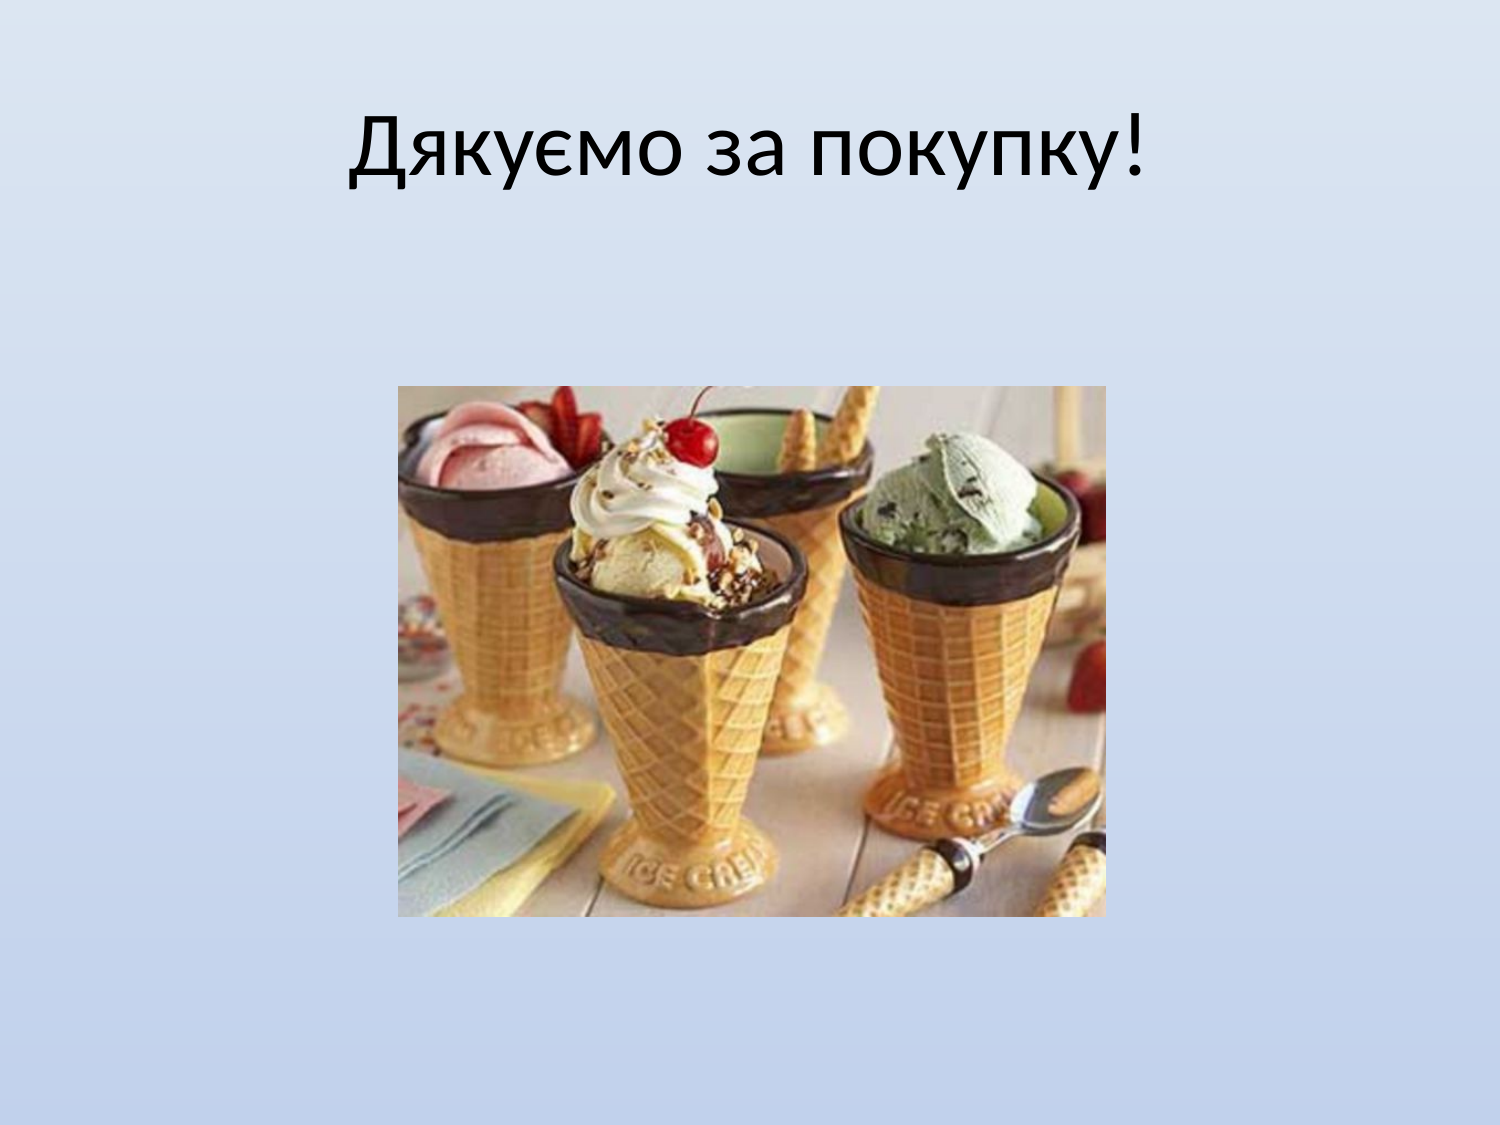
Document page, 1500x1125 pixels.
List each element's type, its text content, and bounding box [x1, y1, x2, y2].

title Дякуємо за покупку! [75, 45, 1425, 233]
picture [398, 386, 1106, 918]
